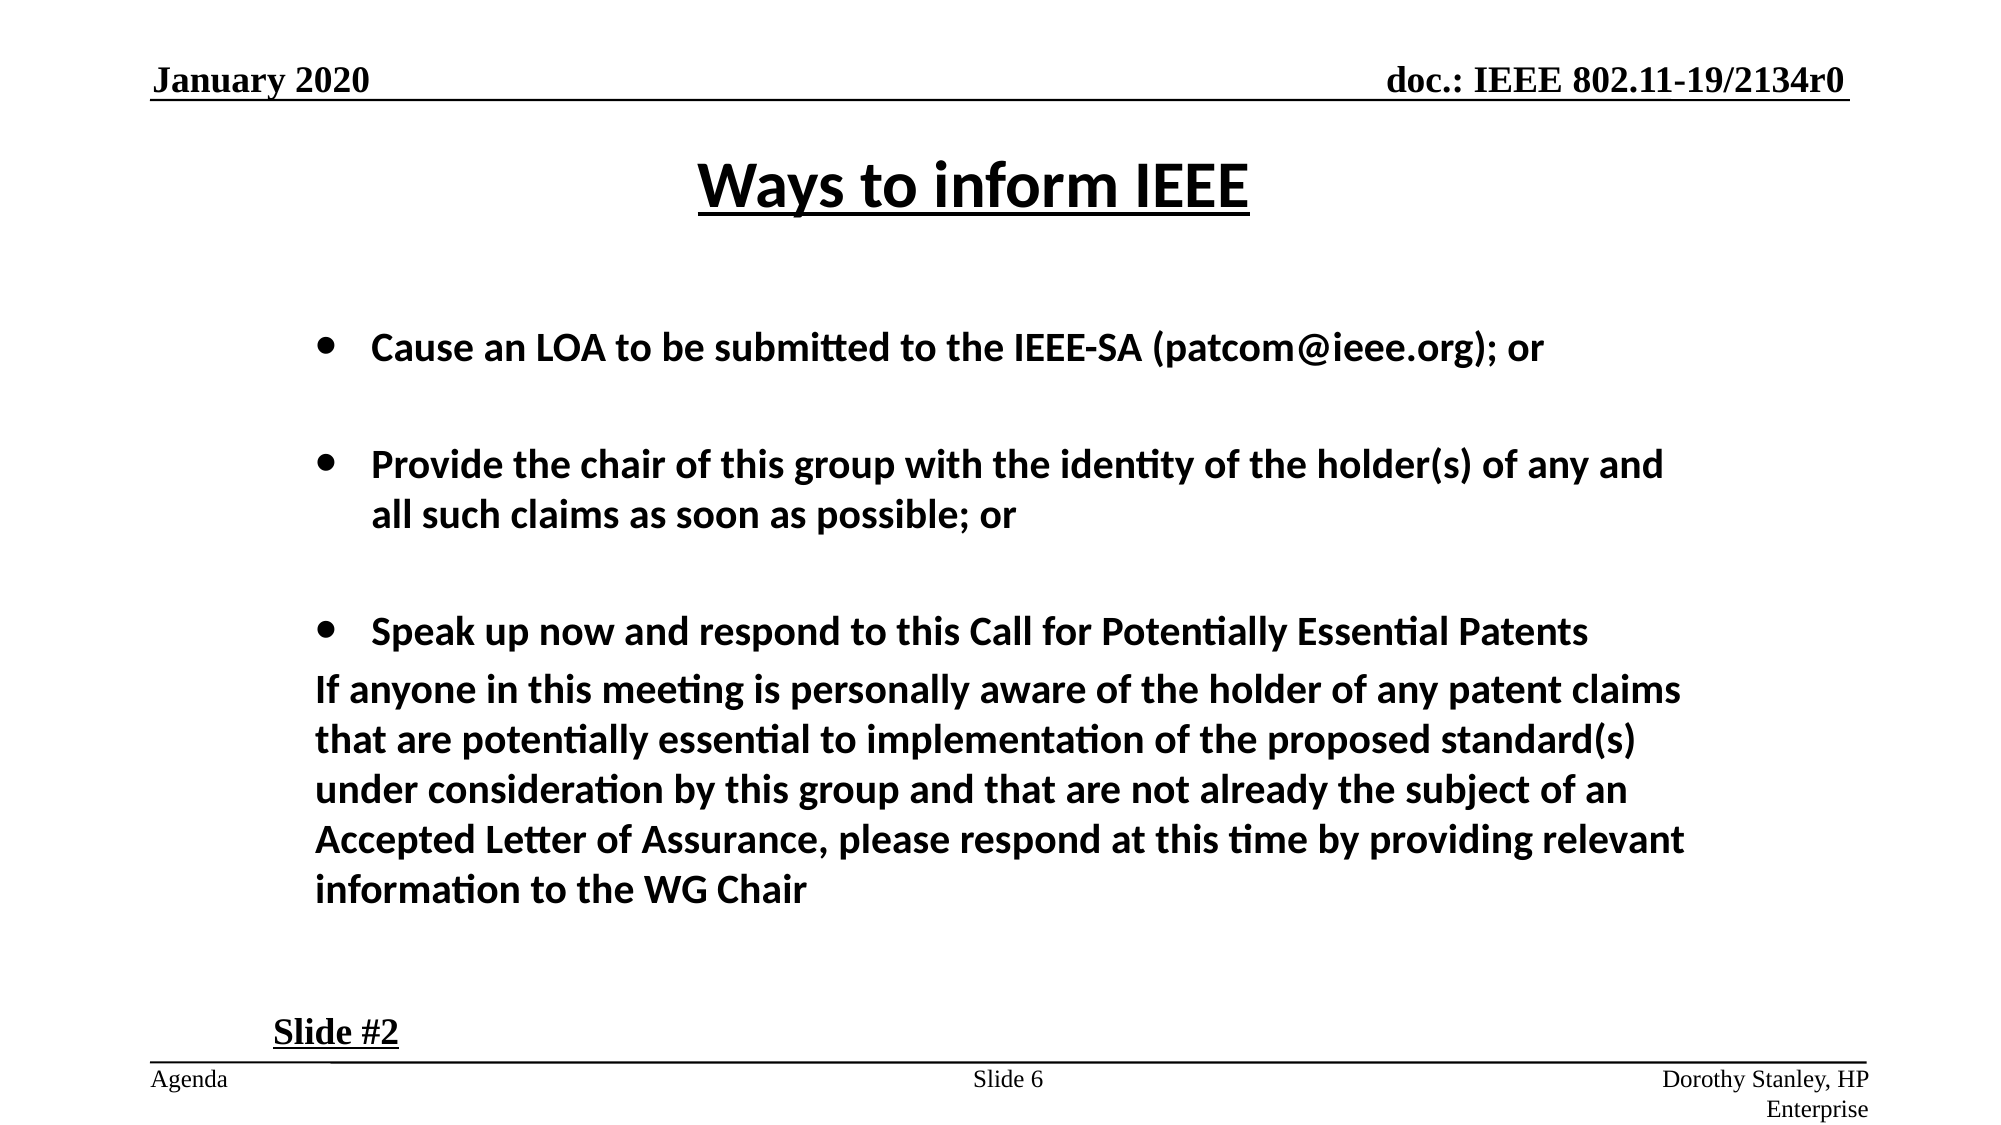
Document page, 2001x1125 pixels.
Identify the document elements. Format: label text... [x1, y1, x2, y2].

footer Dorothy Stanley, HP Enterprise [1609, 1062, 1869, 1093]
text_box Slide #2 [258, 999, 415, 1060]
list Cause an LOA to be submitted to the IEEE-SA (patcom@ieee.org); or Provide the chair of this group with the identity of the holder(s) of any and all such claims as soon as possible; or Speak up now and respond to this Call for Potentially Essential Patents If anyone in this meeting is personally aware of the holder of any patent claims that are potentially essential to implementation of the proposed standard(s) under consideration by this group and that are not already the subject of an Accepted Letter of Assurance, please respond at this time by providing relevant information to the WG Chair [300, 312, 1713, 950]
slide_number Slide 6 [964, 1062, 1053, 1093]
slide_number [152, 54, 567, 100]
title Ways to inform IEEE [336, 99, 1612, 263]
